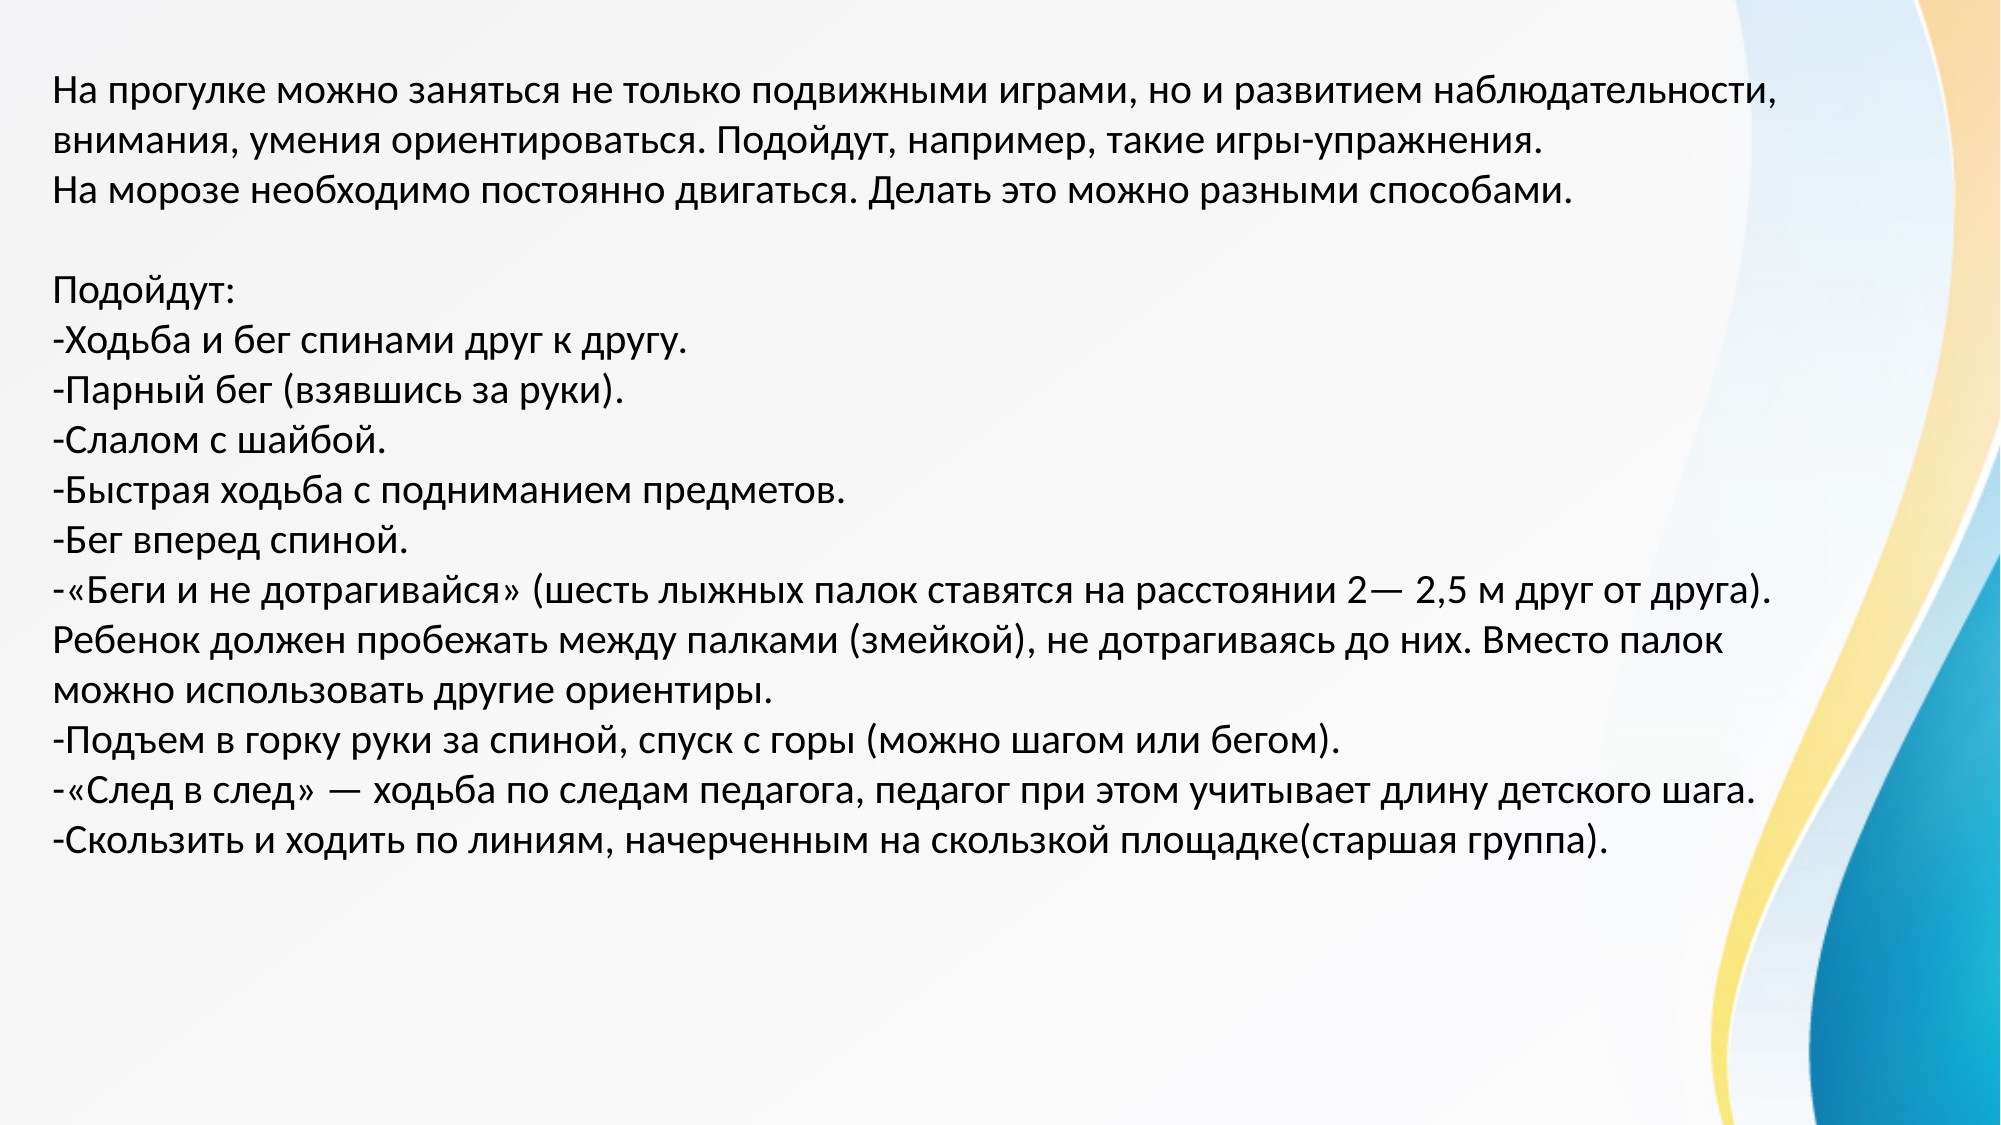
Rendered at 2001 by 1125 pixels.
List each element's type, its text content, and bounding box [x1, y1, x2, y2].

text_box На прогулке можно заняться не только подвижными играми, но и развитием наблюдательности, внимания, умения ориентироваться. Подойдут, например, такие игры-упражнения. На морозе необходимо постоянно двигаться. Делать это можно разными способами. Подойдут: -Ходьба и бег спинами друг к другу. -Парный бег (взявшись за руки). -Слалом с шайбой. -Быстрая ходьба с подниманием предметов. -Бег вперед спиной. -«Беги и не дотрагивайся» (шесть лыжных палок ставятся на расстоянии 2— 2,5 м друг от друга). Ребенок должен пробежать между палками (змейкой), не дотрагиваясь до них. Вместо палок можно использовать другие ориентиры. -Подъем в горку руки за спиной, спуск с горы (можно шагом или бегом). -«След в след» — ходьба по следам педагога, педагог при этом учитывает длину детского шага. -Скользить и ходить по линиям, начерченным на скользкой площадке(старшая группа). [37, 54, 1801, 870]
picture [0, 0, 2001, 1125]
